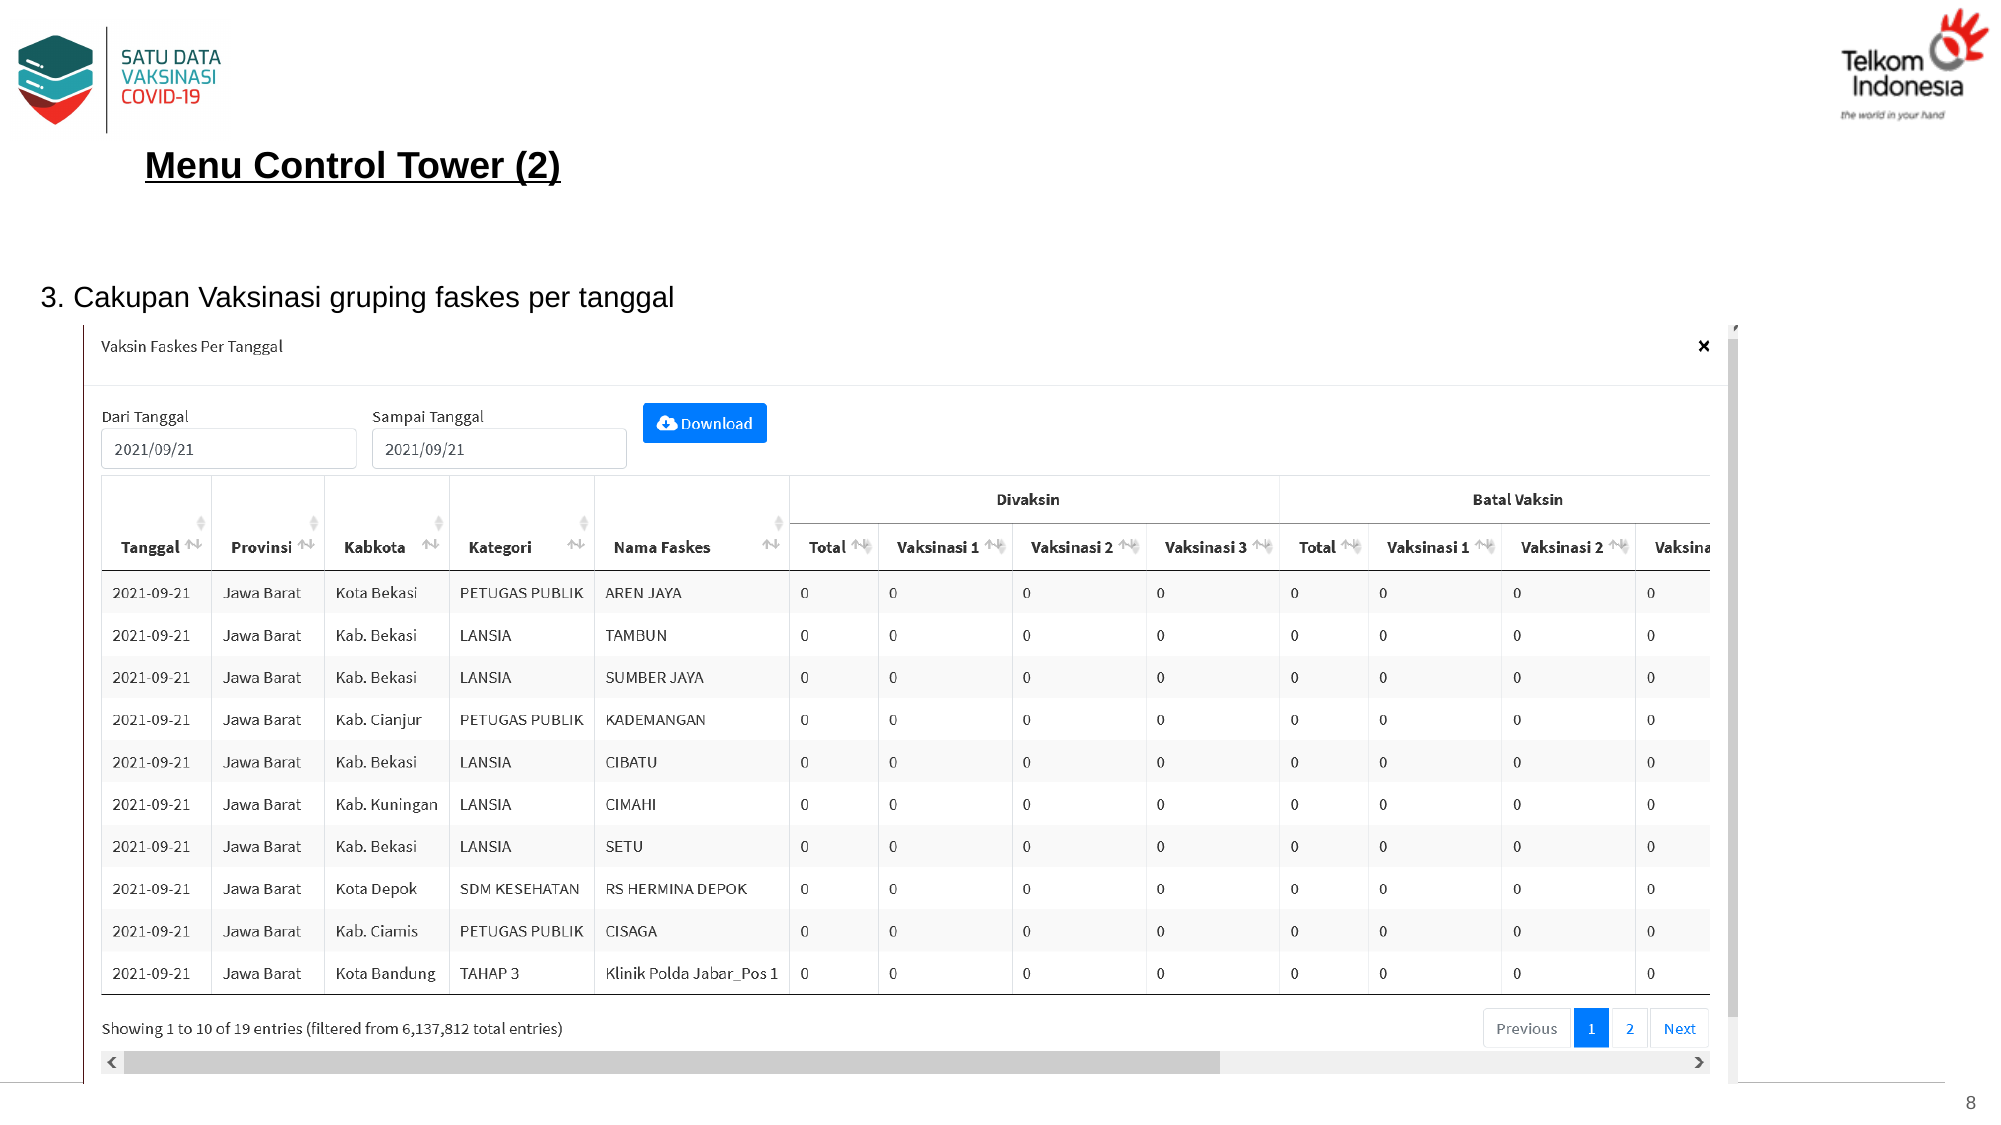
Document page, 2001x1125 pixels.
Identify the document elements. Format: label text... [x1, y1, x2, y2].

picture [83, 325, 1738, 1084]
picture [1831, 0, 1998, 139]
picture [10, 19, 231, 141]
text_box 3. Cakupan Vaksinasi gruping faskes per tanggal [34, 272, 682, 319]
text_box Menu Control Tower (2) [118, 139, 588, 195]
